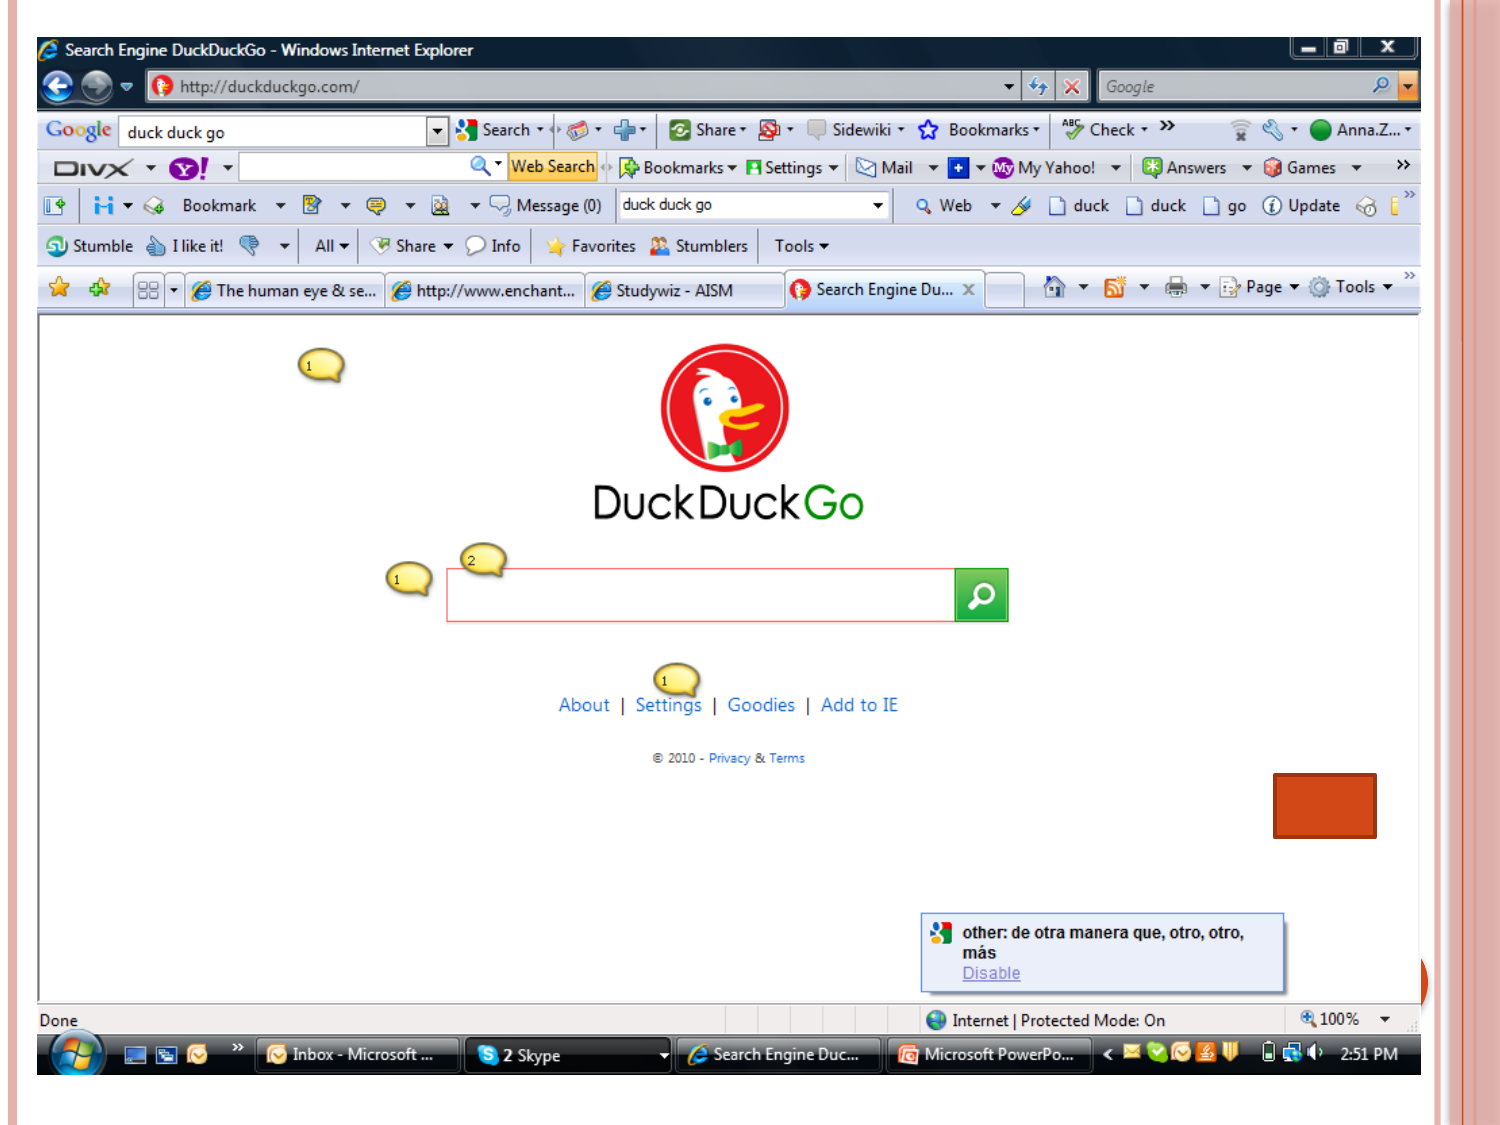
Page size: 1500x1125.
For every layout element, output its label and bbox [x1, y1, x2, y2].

list [36, 36, 1422, 1076]
